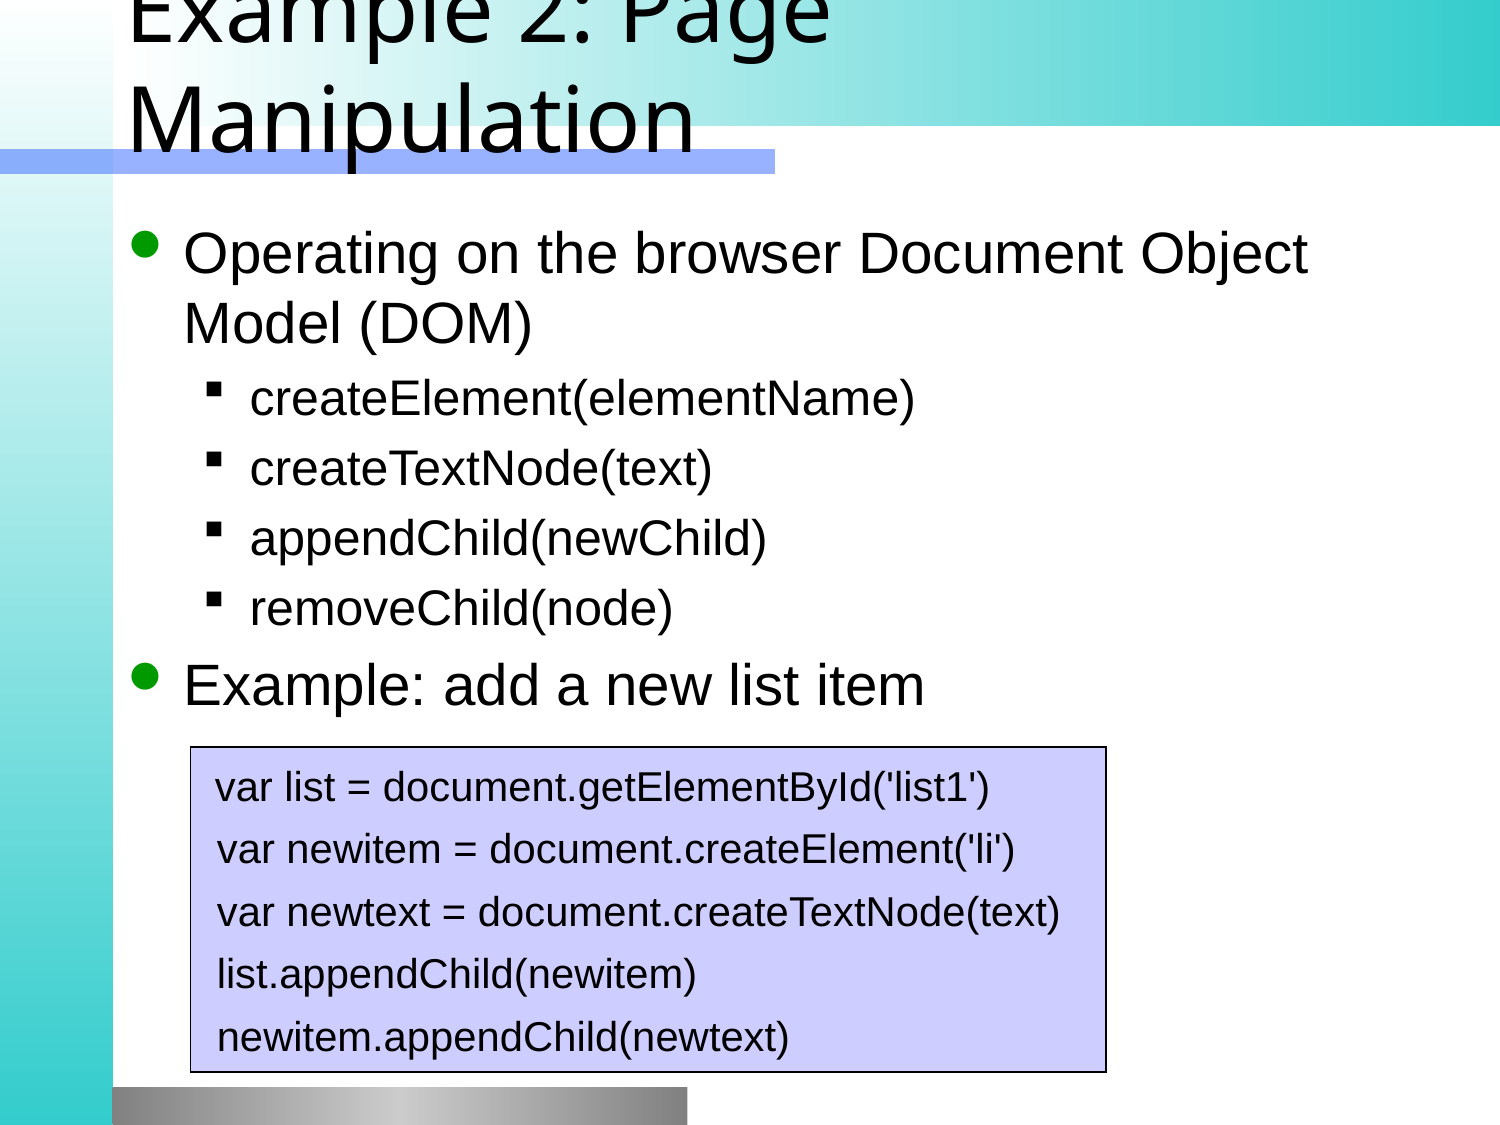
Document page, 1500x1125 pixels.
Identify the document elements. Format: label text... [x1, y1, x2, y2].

title Example 2: Page Manipulation [110, 0, 1424, 126]
text_box var list = document.getElementById('list1') var newitem = document.createElement('li') var newtext = document.createTextNode(text) list.appendChild(newitem) newitem.appendChild(newtext) [190, 746, 1107, 1072]
list Operating on the browser Document Object Model (DOM) createElement(elementName) createTextNode(text) appendChild(newChild) removeChild(node) Example: add a new list item [112, 207, 1388, 1073]
